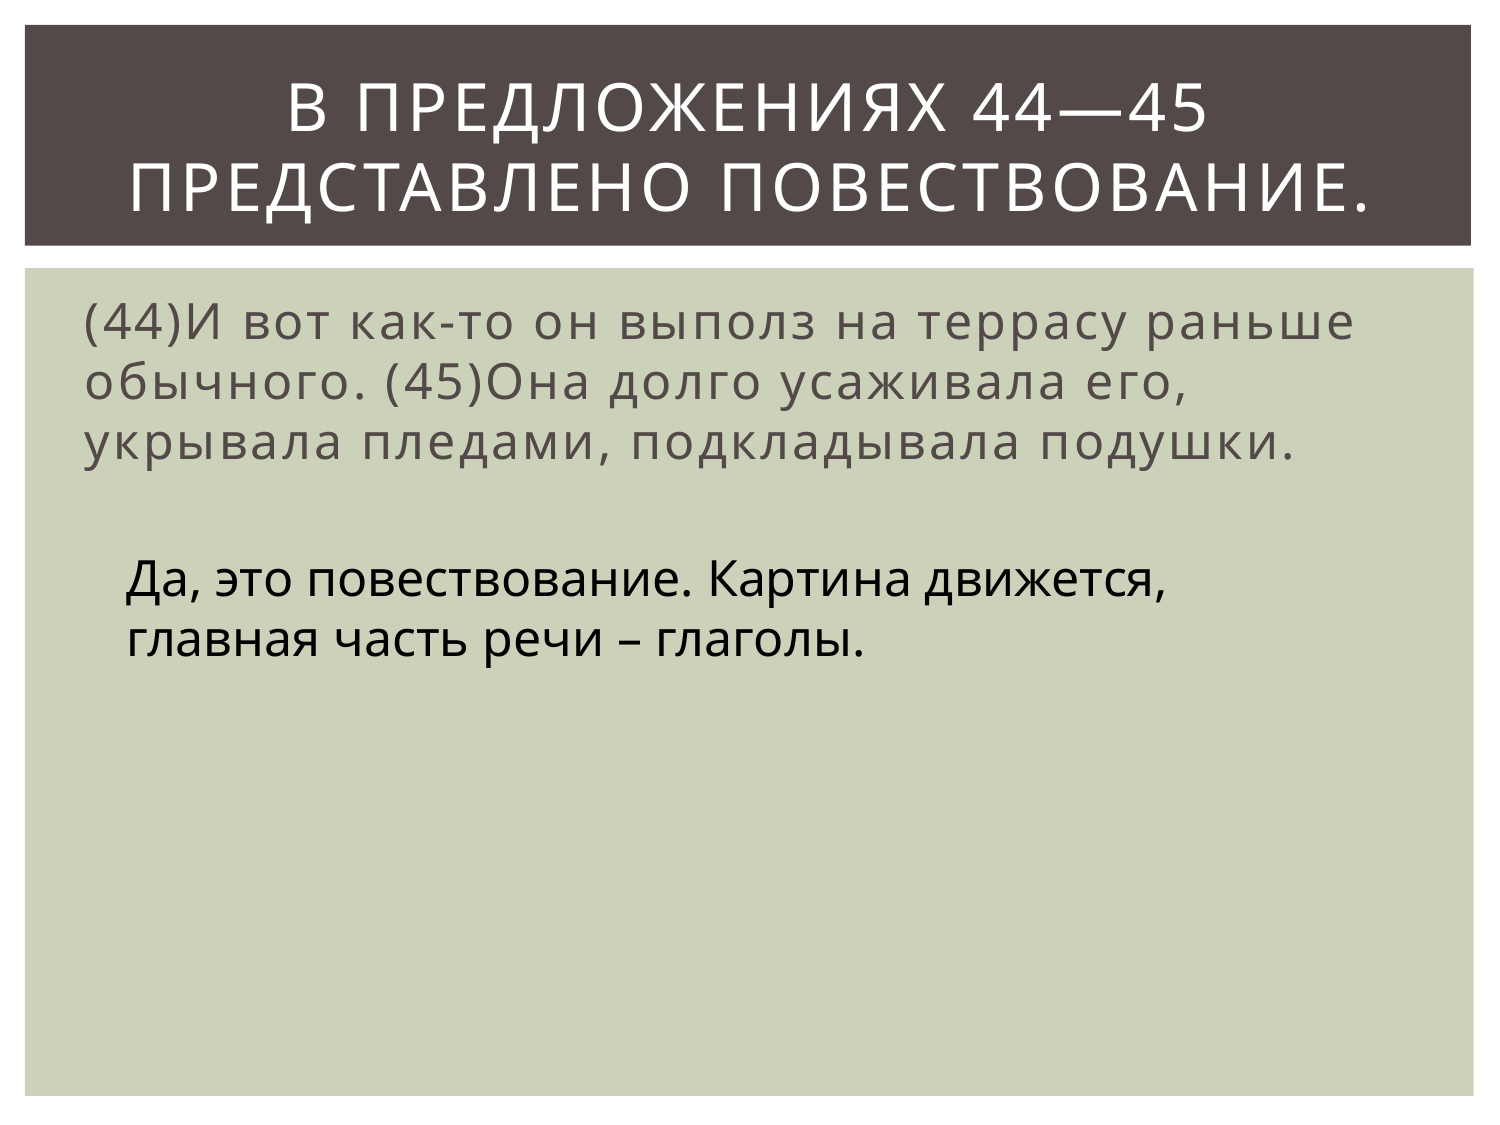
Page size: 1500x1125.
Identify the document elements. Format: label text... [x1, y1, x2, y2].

text_box Да, это повествование. Картина движется, главная часть речи – глаголы. [112, 538, 1376, 674]
list (44)И вот как-то он выполз на террасу раньше обычного. (45)Она долго усаживала его, укрывала пледами, подкладывала подушки. [62, 281, 1442, 1005]
title В предложениях 44—45 представлено повествование. [62, 58, 1438, 232]
